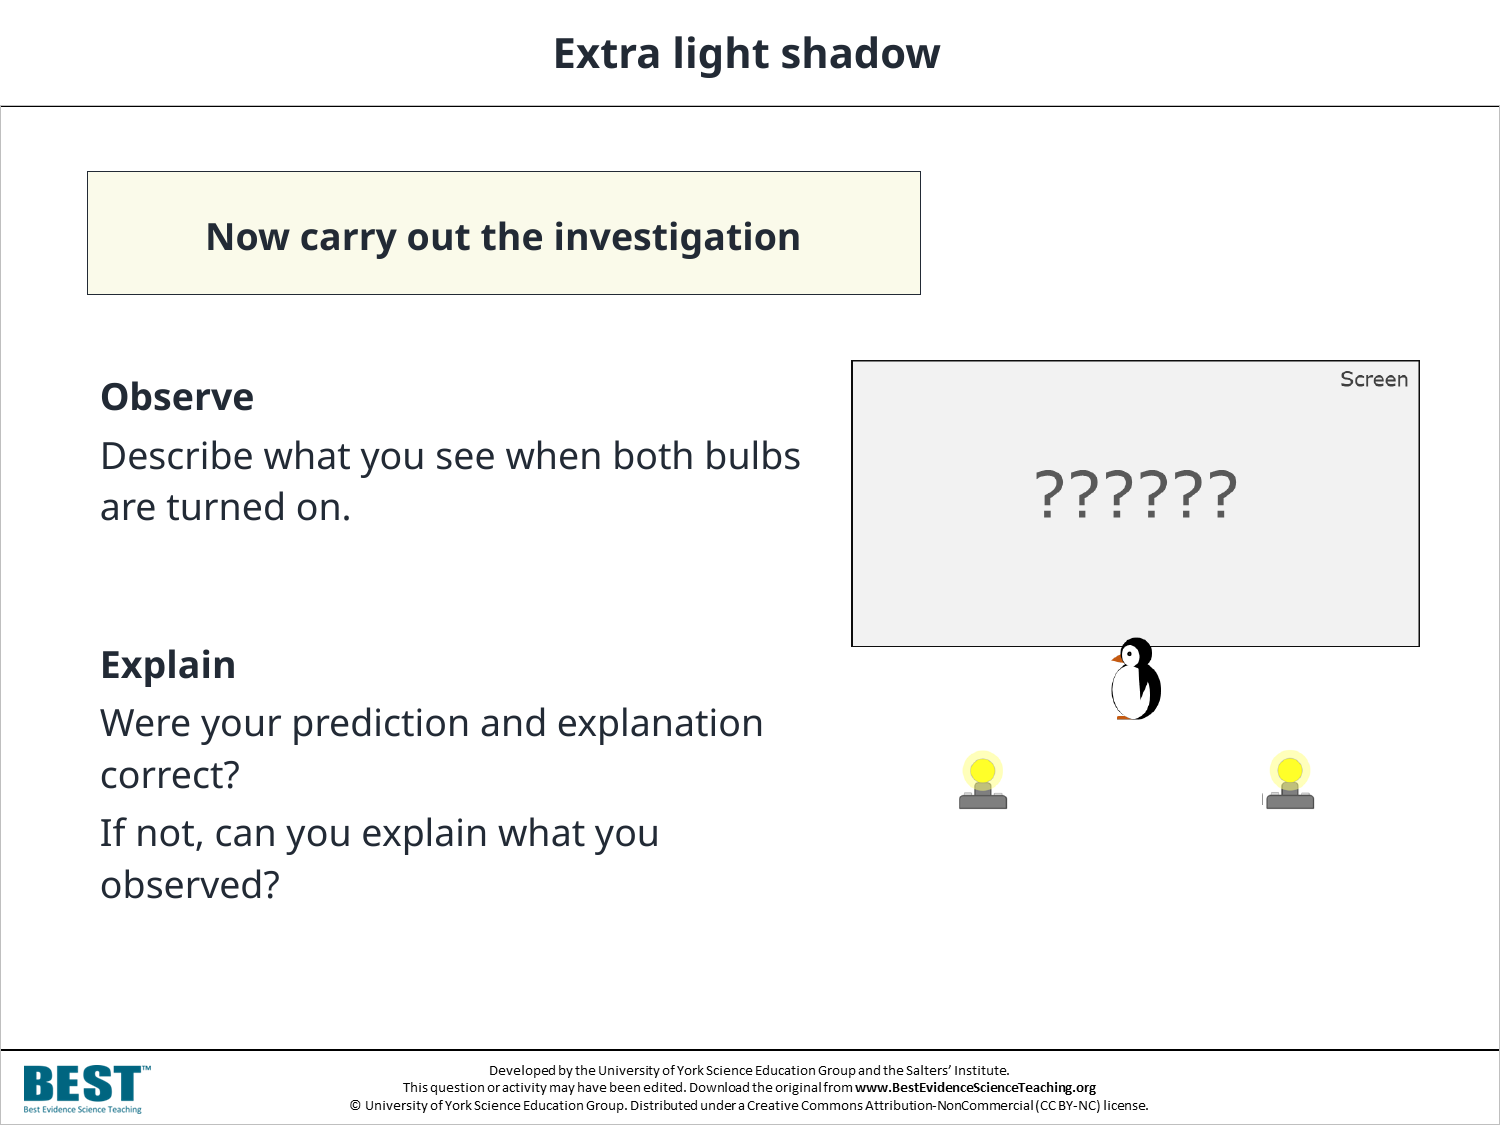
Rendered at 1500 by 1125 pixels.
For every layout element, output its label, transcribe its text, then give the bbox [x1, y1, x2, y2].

text_box Extra light shadow [23, 4, 1471, 99]
picture [0, 105, 1500, 1125]
